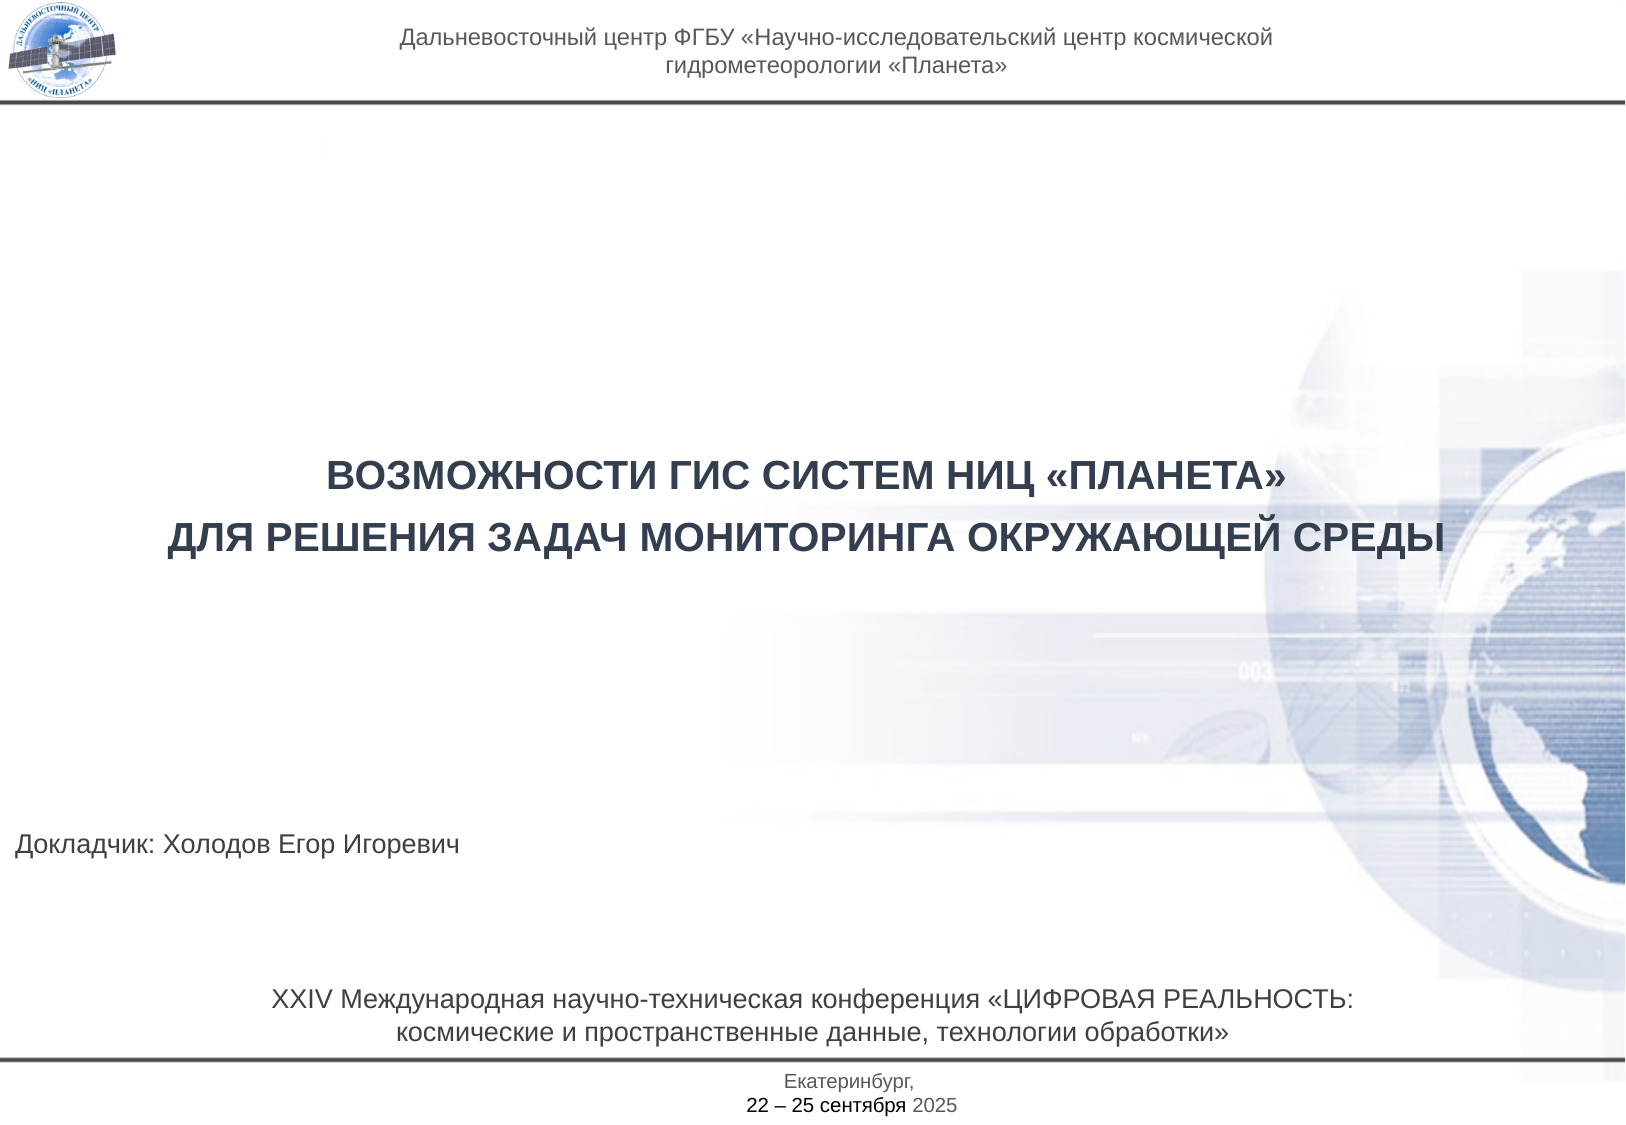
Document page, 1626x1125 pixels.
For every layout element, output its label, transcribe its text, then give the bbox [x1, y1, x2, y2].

text_box Екатеринбург, 22 – 25 сентября 2025 [670, 1060, 1033, 1124]
subtitle Докладчик: Холодов Егор Игоревич [0, 822, 1581, 871]
picture [0, 0, 1626, 1125]
text_box XXIV Международная научно-техническая конференция «ЦИФРОВАЯ РЕАЛЬНОСТЬ: космические и пространственные данные, технологии обработки» [0, 974, 1625, 1055]
text_box Возможности ГИС систем НИЦ «Планета» для решения задач мониторинга окружающей среды [0, 326, 1625, 719]
